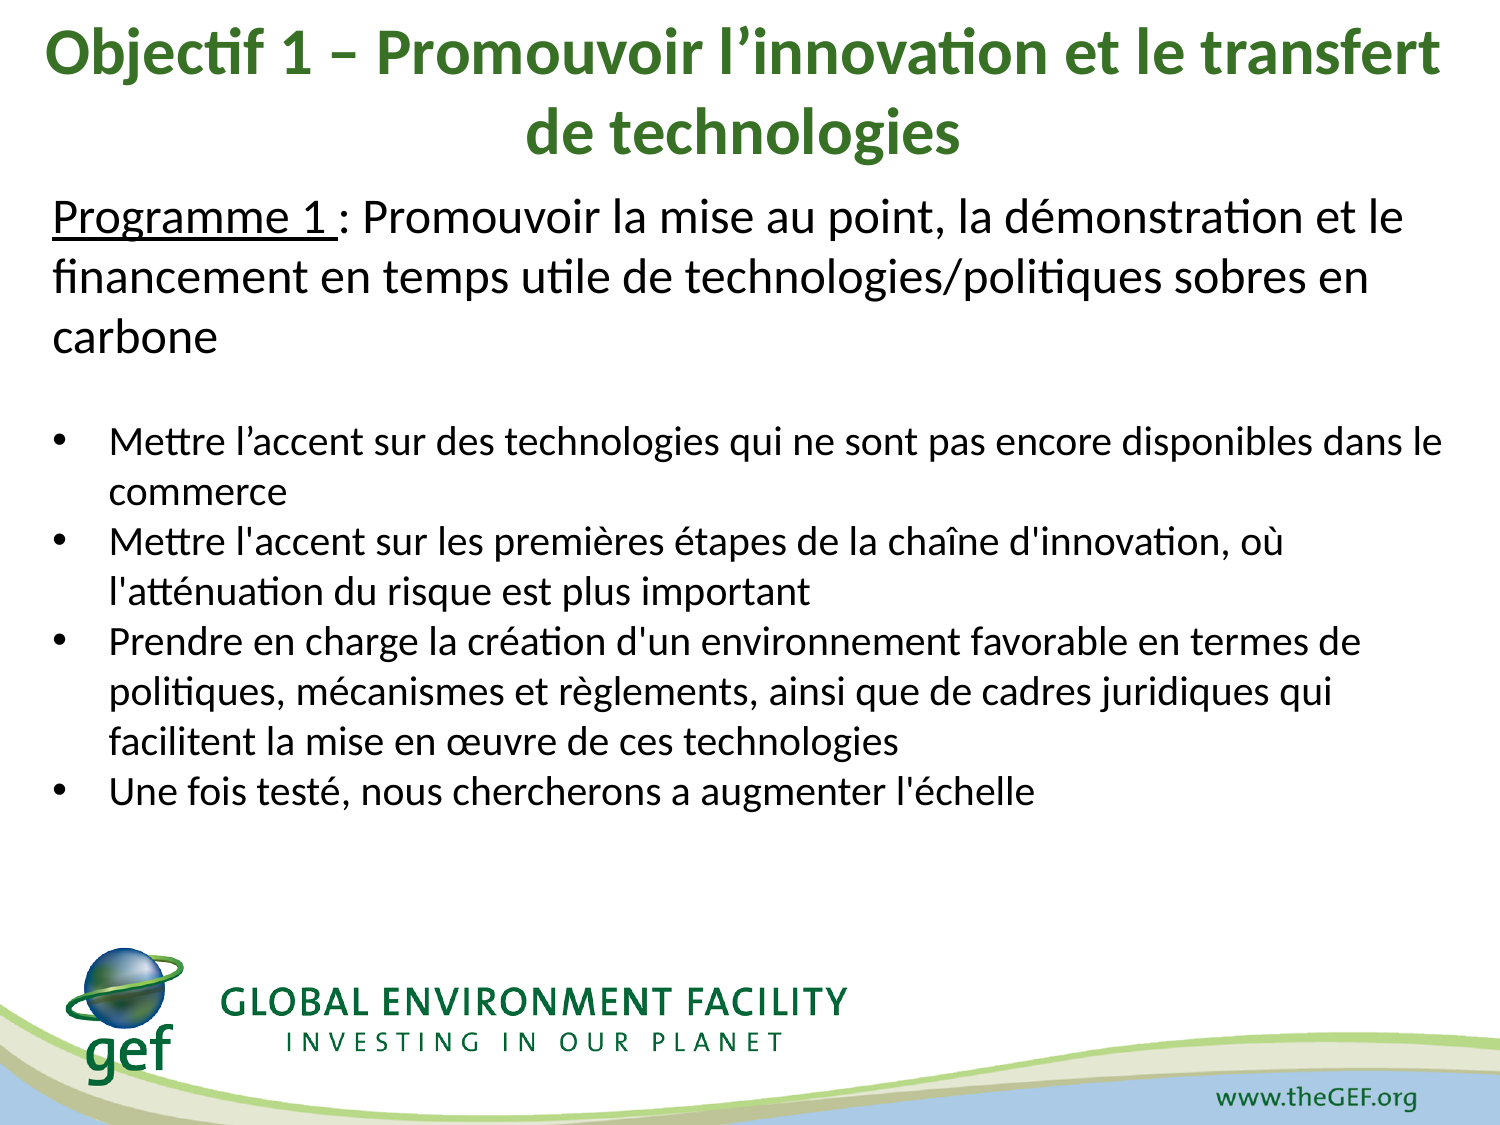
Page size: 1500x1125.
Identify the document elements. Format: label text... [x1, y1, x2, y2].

title Objectif 1 – Promouvoir l’innovation et le transfert de technologies [12, 12, 1476, 163]
picture [0, 920, 1500, 1125]
text_box Programme 1 : Promouvoir la mise au point, la démonstration et le financement en temps utile de technologies/politiques sobres en carbone Mettre l’accent sur des technologies qui ne sont pas encore disponibles dans le commerce Mettre l'accent sur les premières étapes de la chaîne d'innovation, où l'atténuation du risque est plus important Prendre en charge la création d'un environnement favorable en termes de politiques, mécanismes et règlements, ainsi que de cadres juridiques qui facilitent la mise en œuvre de ces technologies Une fois testé, nous chercherons a augmenter l'échelle [37, 176, 1475, 937]
